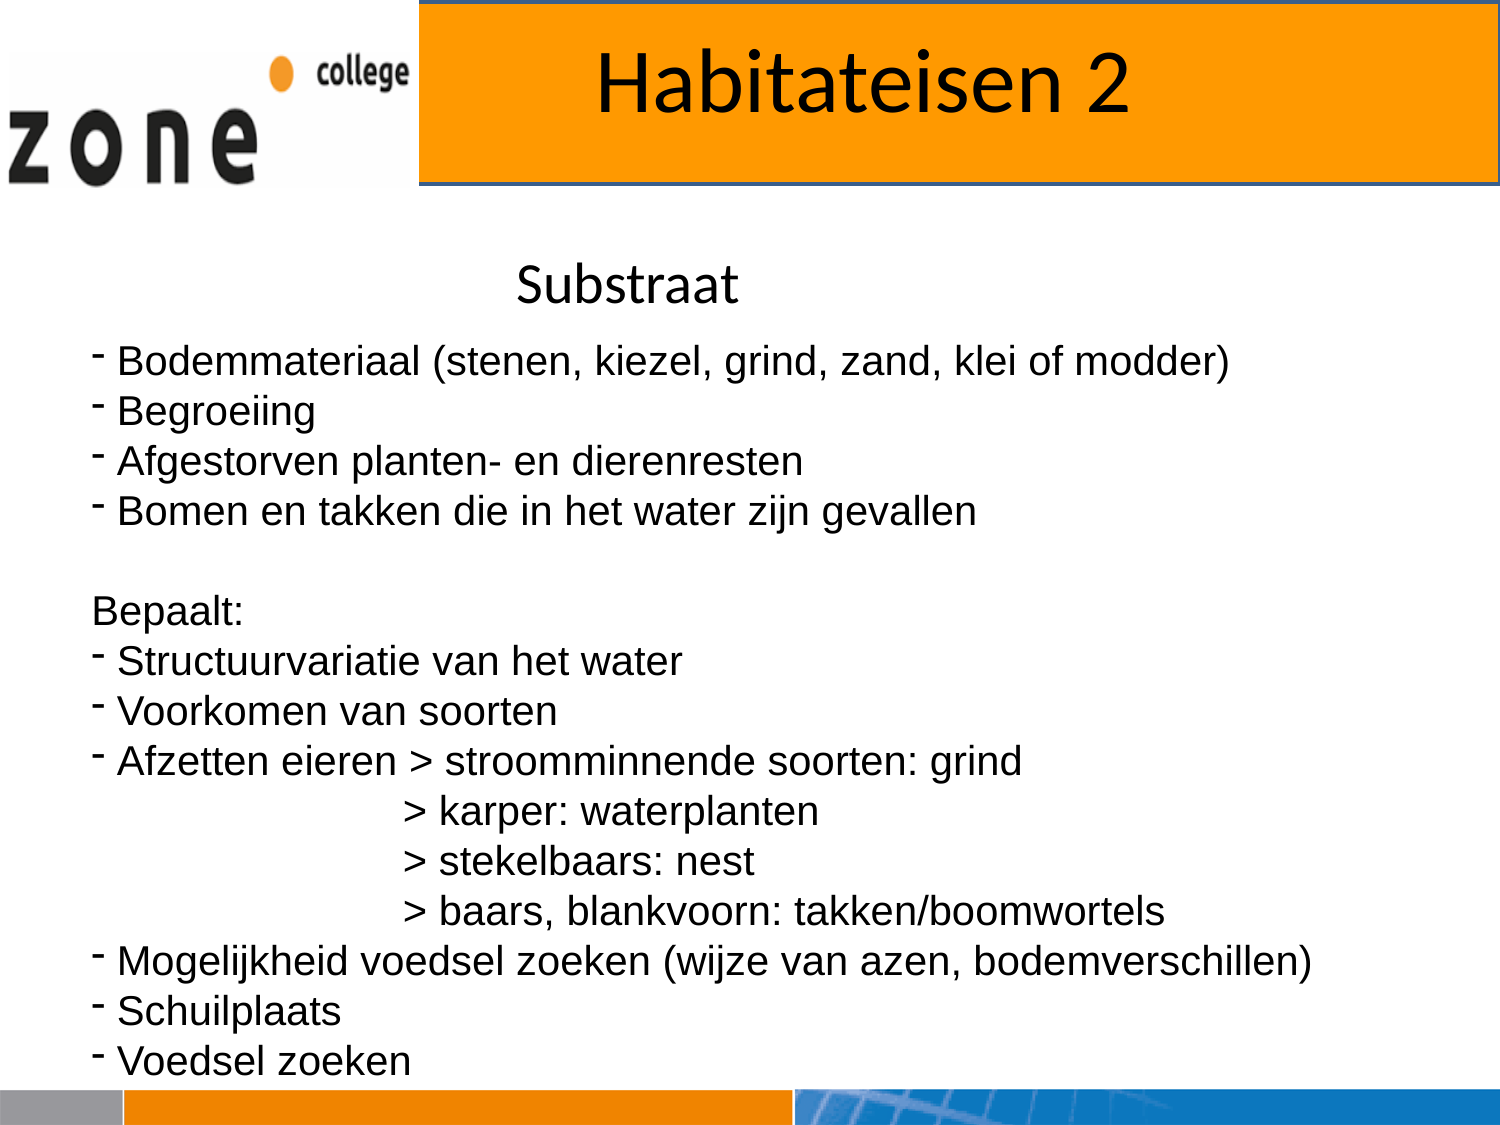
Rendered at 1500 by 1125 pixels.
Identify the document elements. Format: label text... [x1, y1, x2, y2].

text_box [423, 153, 1500, 186]
picture [0, 0, 1500, 1125]
text_box Bodemmateriaal (stenen, kiezel, grind, zand, klei of modder) Begroeiing Afgestorven planten- en dierenresten Bomen en takken die in het water zijn gevallen Bepaalt: Structuurvariatie van het water Voorkomen van soorten Afzetten eieren > stroomminnende soorten: grind > karper: waterplanten > stekelbaars: nest > baars, blankvoorn: takken/boomwortels Mogelijkheid voedsel zoeken (wijze van azen, bodemverschillen) Schuilplaats Voedsel zoeken [76, 326, 1401, 1125]
text_box Substraat [501, 237, 1483, 323]
text_box Habitateisen 2 [420, 0, 1500, 153]
